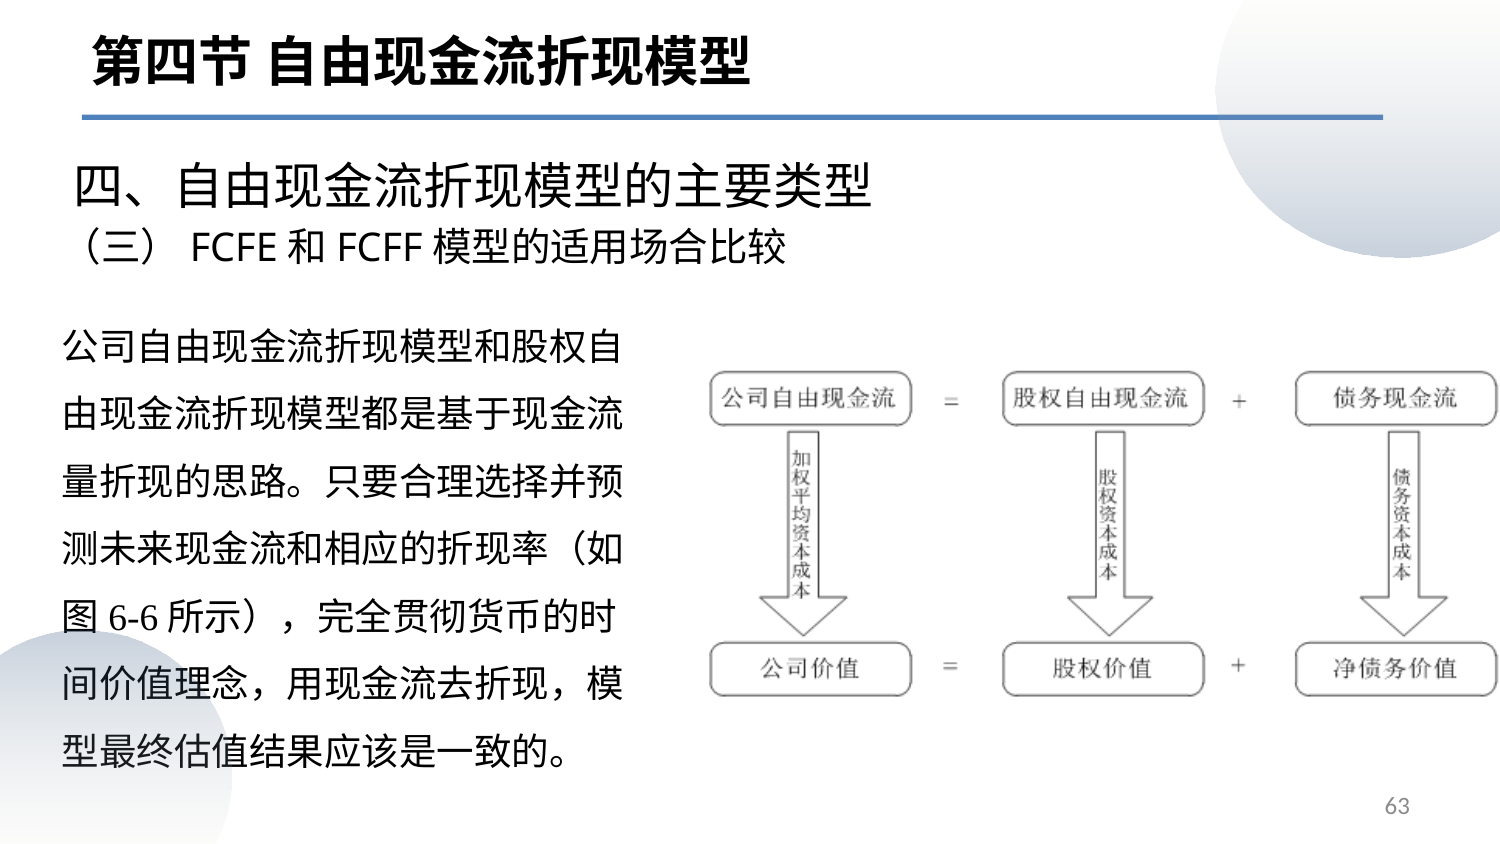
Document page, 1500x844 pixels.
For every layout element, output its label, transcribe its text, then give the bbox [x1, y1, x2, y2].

slide_number 63 [1074, 782, 1425, 827]
text_box [1213, 0, 1500, 260]
text_box （三）FCFE和FCFF模型的适用场合比较 [46, 199, 1397, 293]
picture [677, 351, 1500, 704]
text_box 第四节 自由现金流折现模型 [74, 11, 1234, 107]
text_box [0, 627, 234, 844]
text_box 四、自由现金流折现模型的主要类型 [58, 117, 1256, 200]
list 公司自由现金流折现模型和股权自由现金流折现模型都是基于现金流量折现的思路。只要合理选择并预测未来现金流和相应的折现率（如图6-6所示），完全贯彻货币的时间价值理念，用现金流去折现，模型最终估值结果应该是一致的。 [46, 293, 645, 622]
